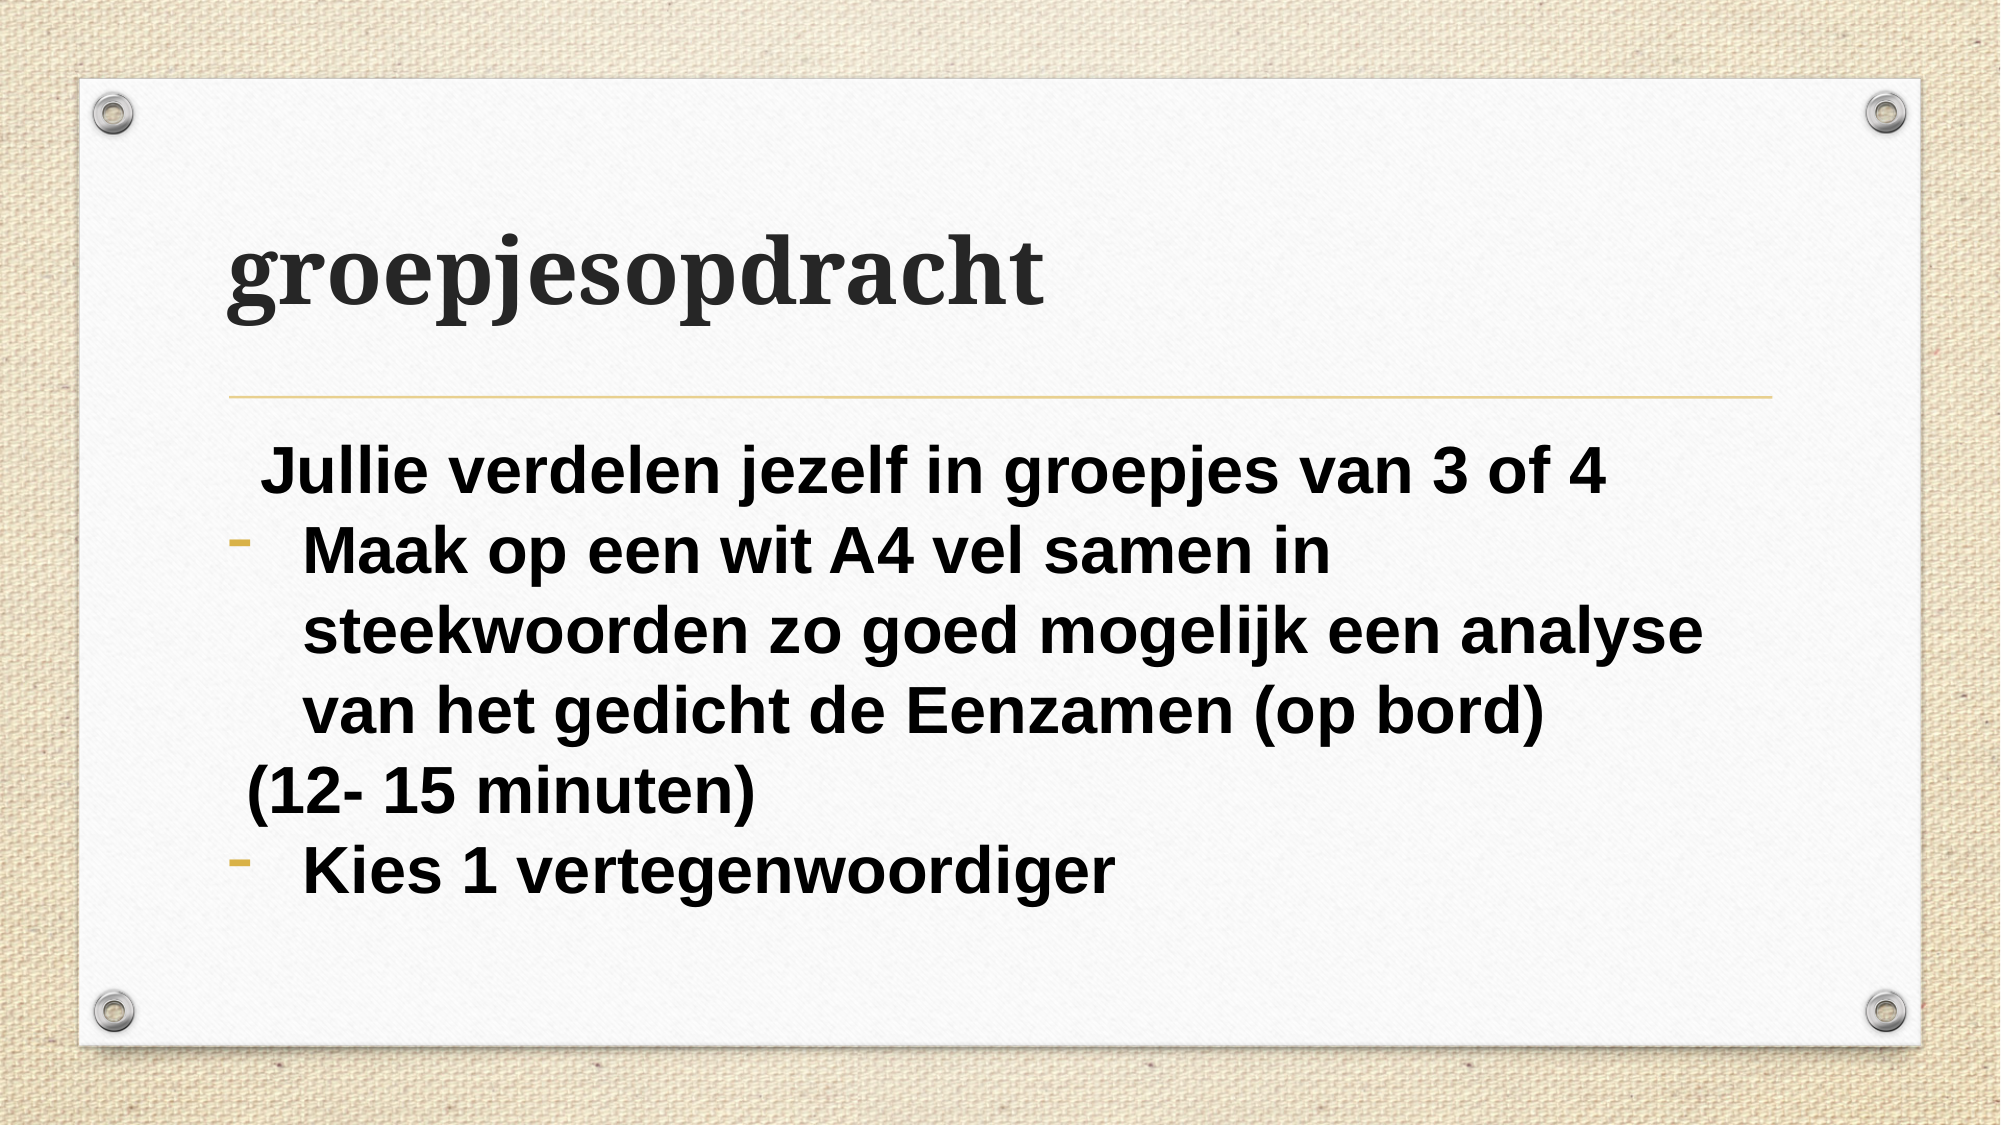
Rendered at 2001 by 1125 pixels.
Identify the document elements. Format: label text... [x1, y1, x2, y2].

picture [0, 0, 2001, 1125]
list Jullie verdelen jezelf in groepjes van 3 of 4 Maak op een wit A4 vel samen in steekwoorden zo goed mogelijk een analyse van het gedicht de Eenzamen (op bord) (12- 15 minuten) Kies 1 vertegenwoordiger [212, 419, 1788, 965]
title groepjesopdracht [212, 161, 1788, 375]
